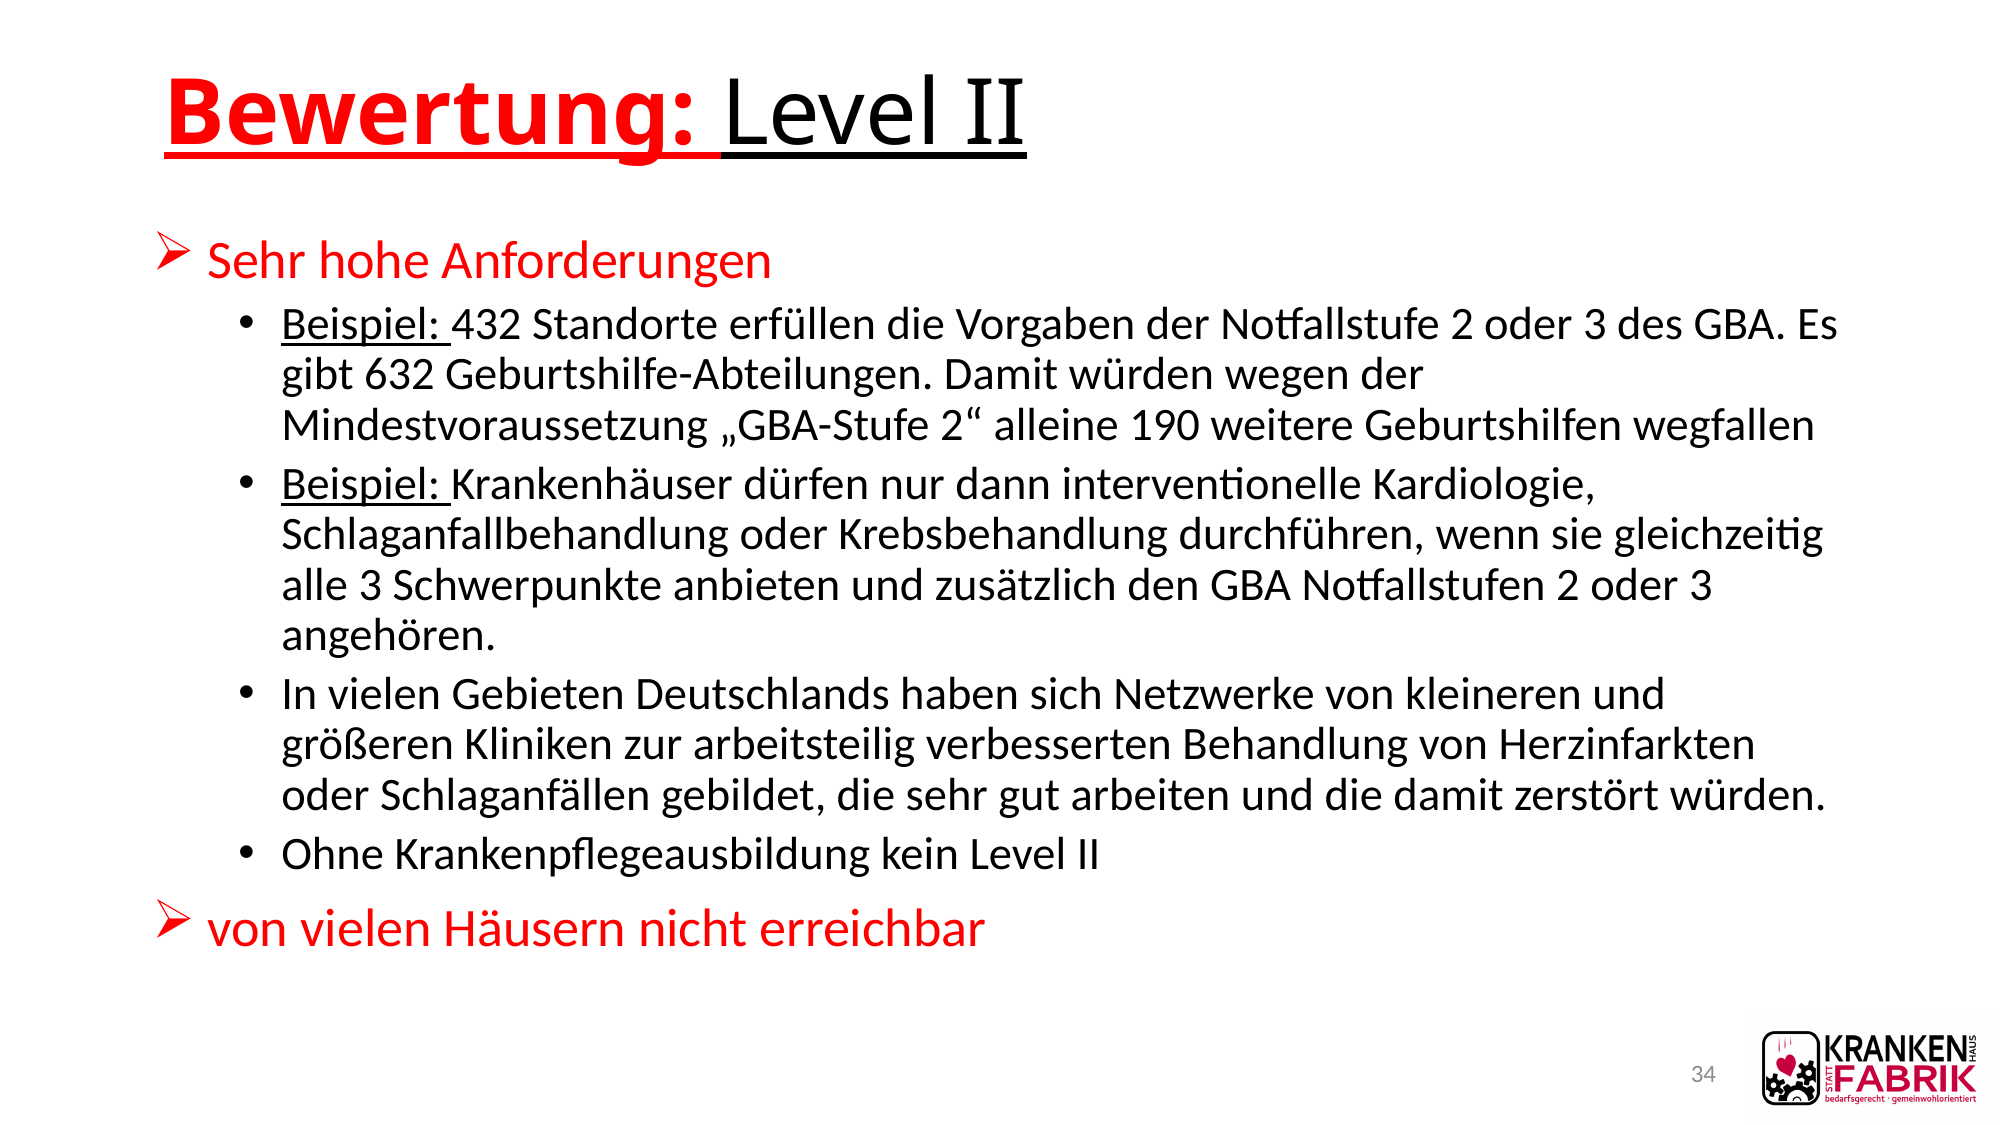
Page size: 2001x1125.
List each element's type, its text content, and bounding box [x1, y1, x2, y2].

title Bewertung: Level II [149, 6, 1875, 224]
slide_number 34 [1281, 1042, 1731, 1103]
list Sehr hohe Anforderungen Beispiel: 432 Standorte erfüllen die Vorgaben der Notfallstufe 2 oder 3 des GBA. Es gibt 632 Geburtshilfe-Abteilungen. Damit würden wegen der Mindestvoraussetzung „GBA-Stufe 2“ alleine 190 weitere Geburtshilfen wegfallen Beispiel: Krankenhäuser dürfen nur dann interventionelle Kardiologie, Schlaganfallbehandlung oder Krebsbehandlung durchführen, wenn sie gleichzeitig alle 3 Schwerpunkte anbieten und zusätzlich den GBA Notfallstufen 2 oder 3 angehören. In vielen Gebieten Deutschlands haben sich Netzwerke von kleineren und größeren Kliniken zur arbeitsteilig verbesserten Behandlung von Herzinfarkten oder Schlaganfällen gebildet, die sehr gut arbeiten und die damit zerstört würden. Ohne Krankenpflegeausbildung kein Level II von vielen Häusern nicht erreichbar [137, 224, 1863, 967]
picture [1744, 1013, 1994, 1123]
